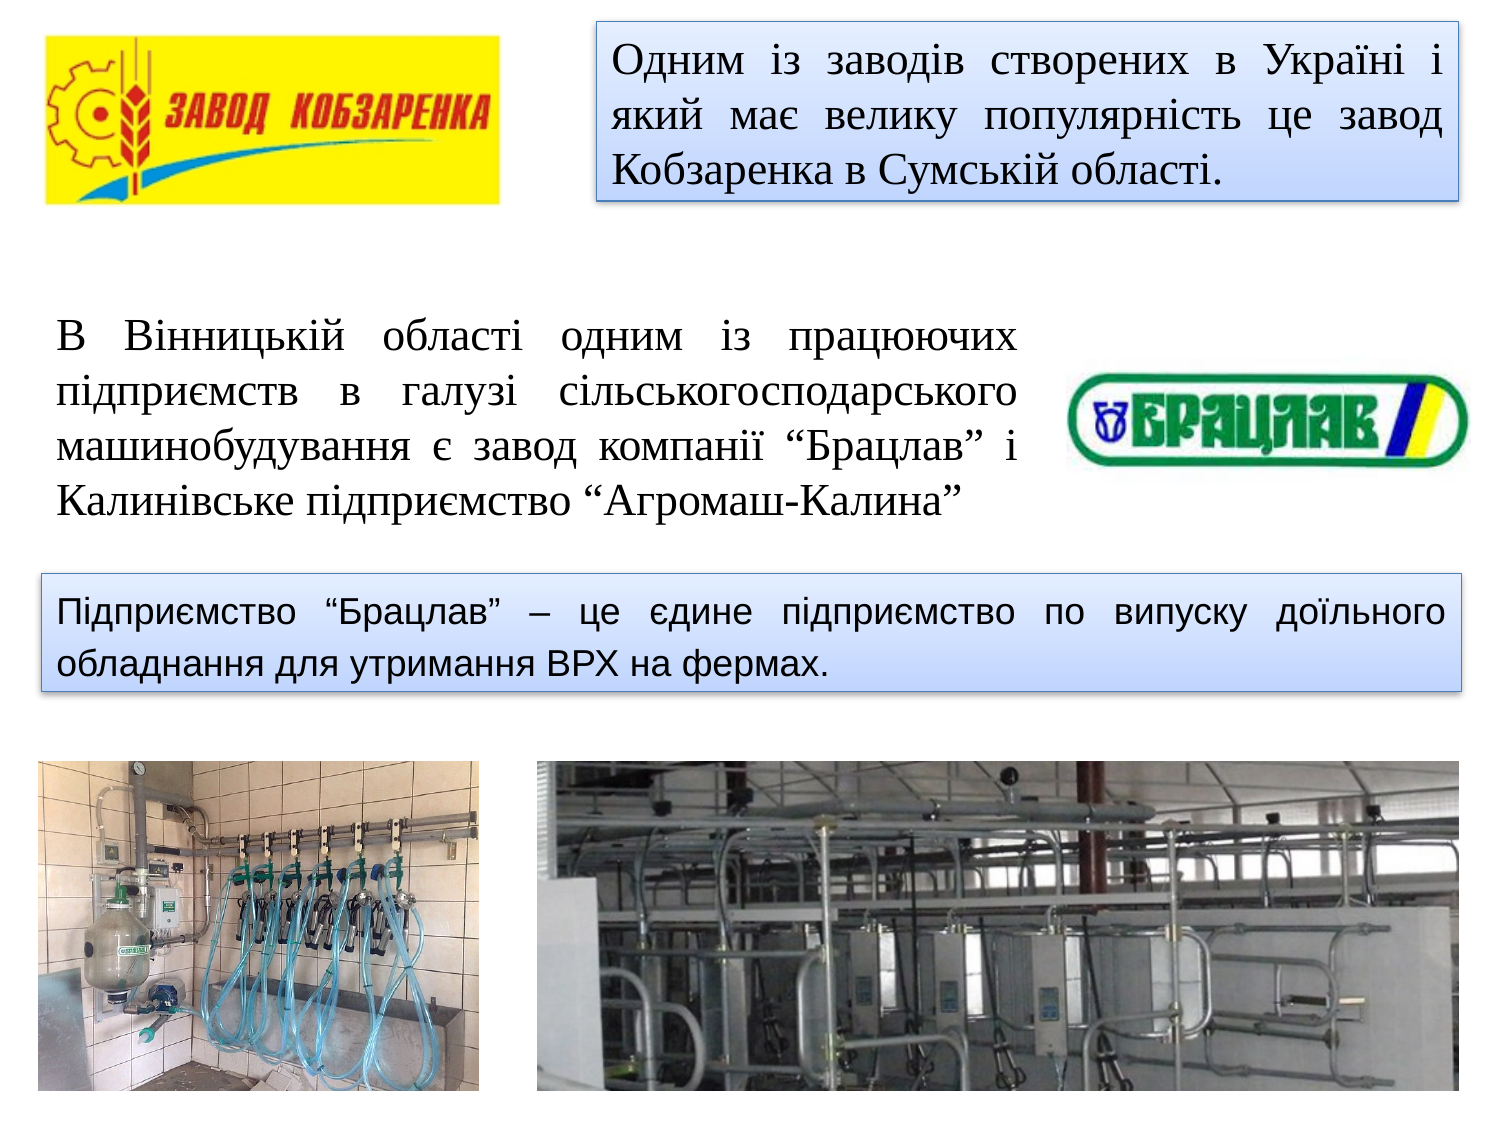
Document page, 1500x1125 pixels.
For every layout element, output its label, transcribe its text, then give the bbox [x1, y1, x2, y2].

picture [537, 761, 1459, 1092]
picture [38, 761, 479, 1092]
text_box Одним із заводів створених в Україні і який має велику популярність це завод Кобзаренка в Сумській області. [596, 21, 1459, 202]
picture [41, 18, 506, 221]
text_box Підприємство “Брацлав” – це єдине підприємство по випуску доїльного обладнання для утримання ВРХ на фермах. [41, 573, 1462, 692]
picture [1065, 353, 1471, 484]
text_box В Вінницькій області одним із працюючих підприємств в галузі сільськогосподарського машинобудування є завод компанії “Брацлав” і Калинівське підприємство “Агромаш-Калина” [41, 297, 1034, 532]
